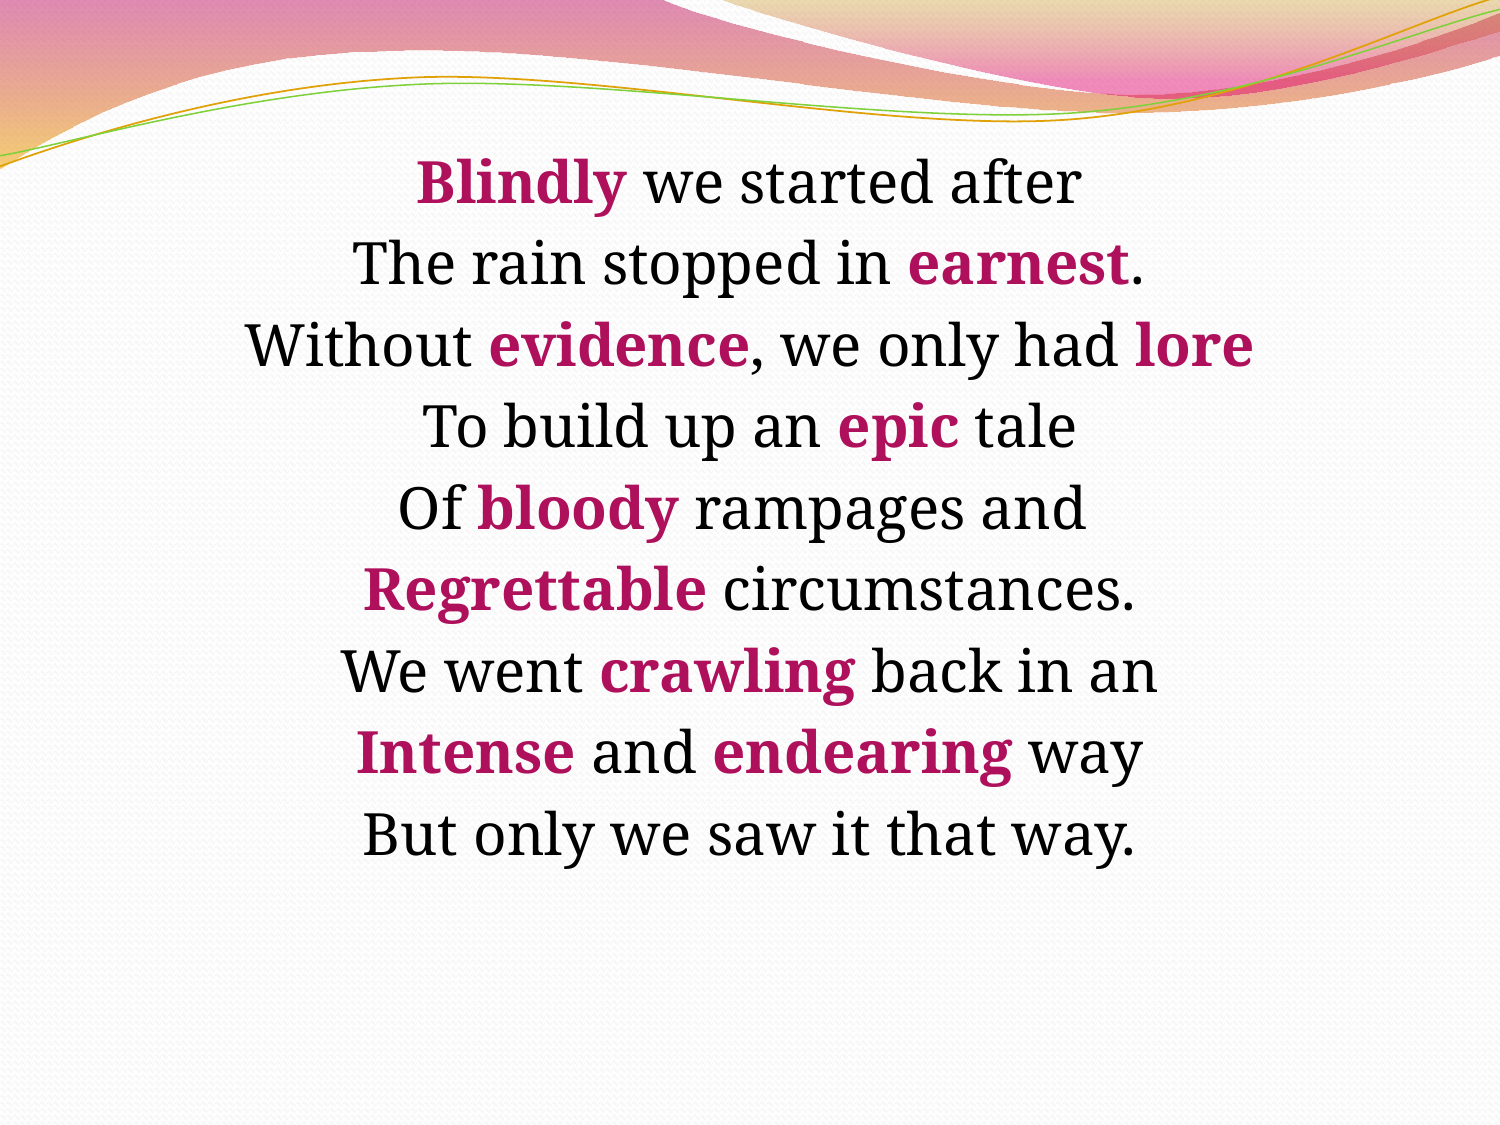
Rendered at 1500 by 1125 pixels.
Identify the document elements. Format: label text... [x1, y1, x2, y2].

list Blindly we started after The rain stopped in earnest. Without evidence, we only had lore To build up an epic tale Of bloody rampages and Regrettable circumstances. We went crawling back in an Intense and endearing way But only we saw it that way. [75, 137, 1425, 1038]
